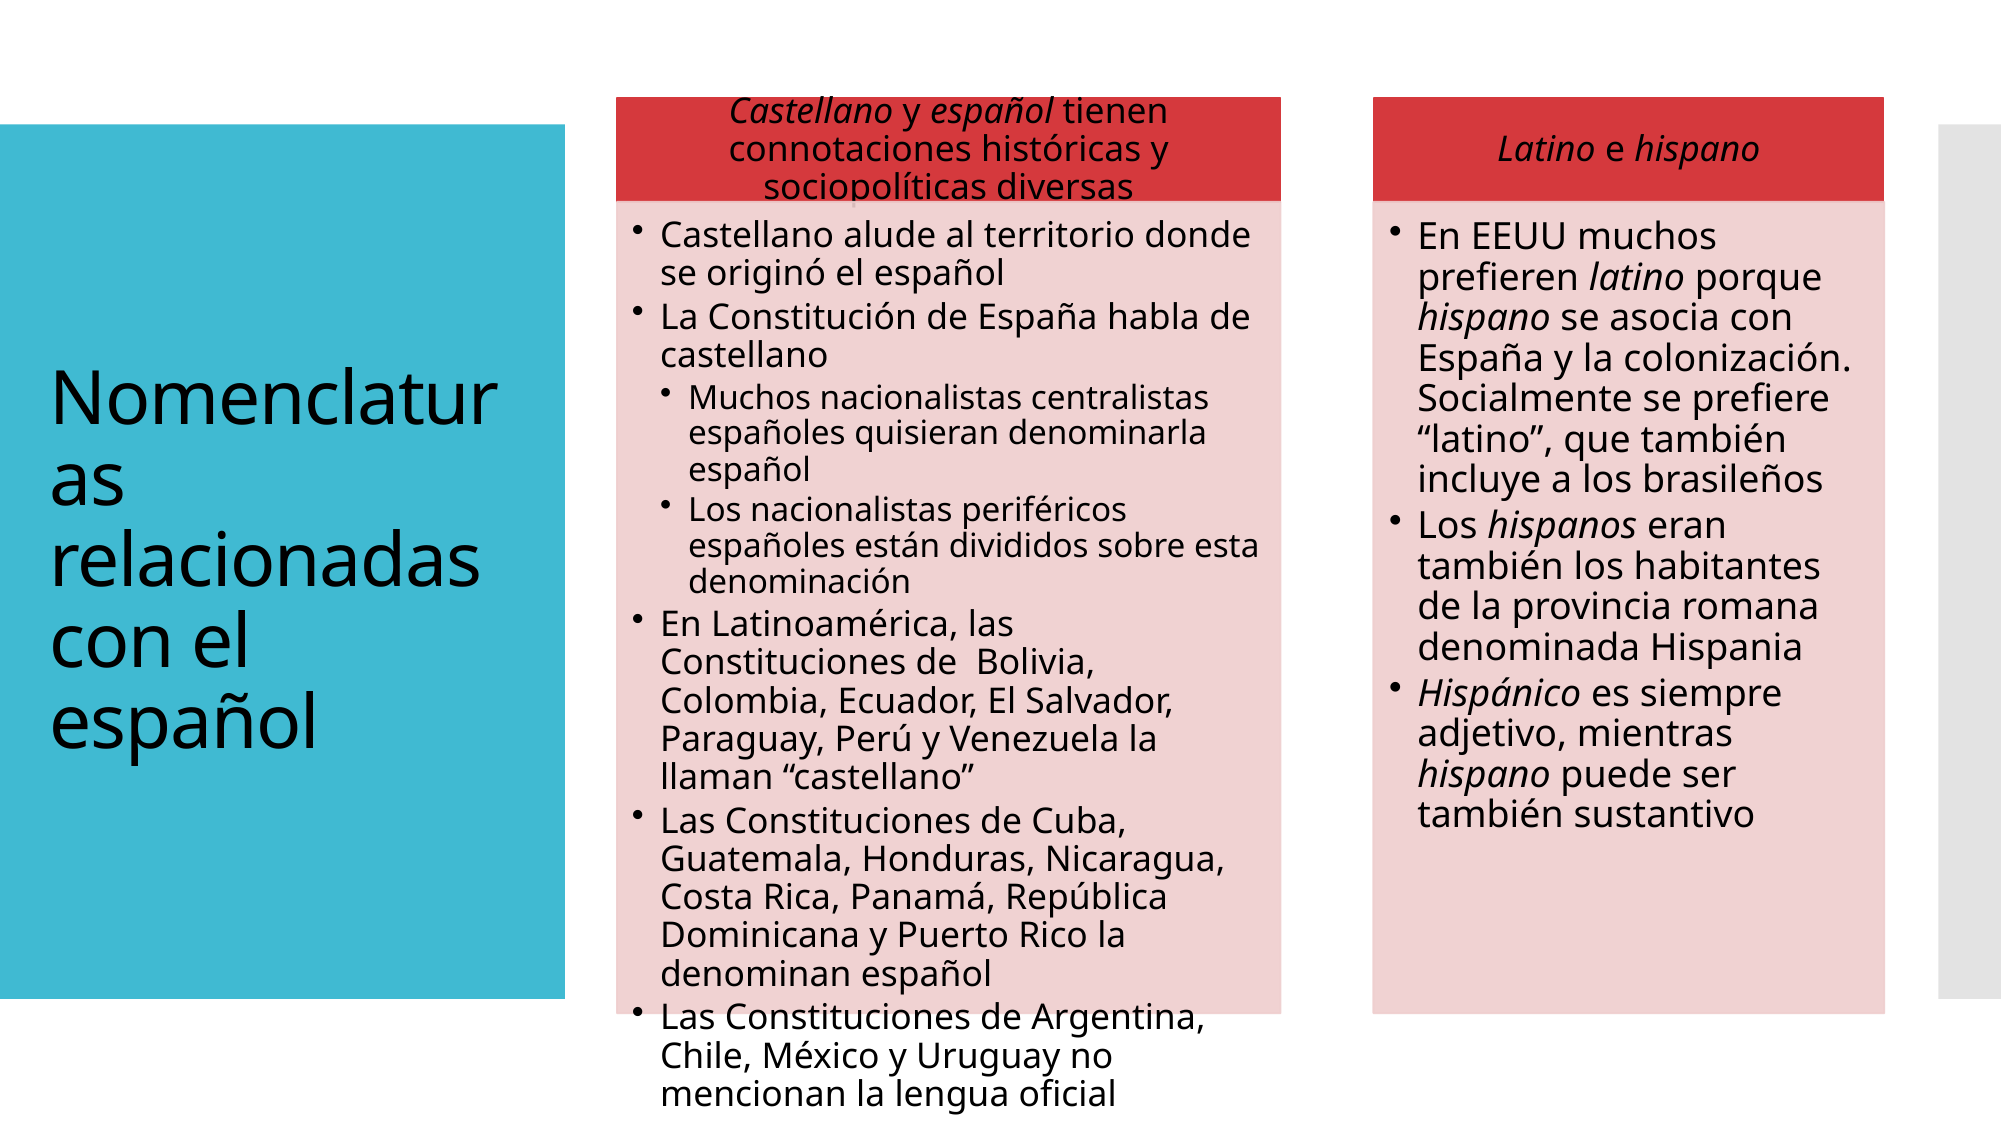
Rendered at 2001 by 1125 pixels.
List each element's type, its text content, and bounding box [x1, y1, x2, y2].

title Nomenclaturas relacionadas con el español [34, 185, 530, 940]
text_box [616, 94, 1885, 1018]
